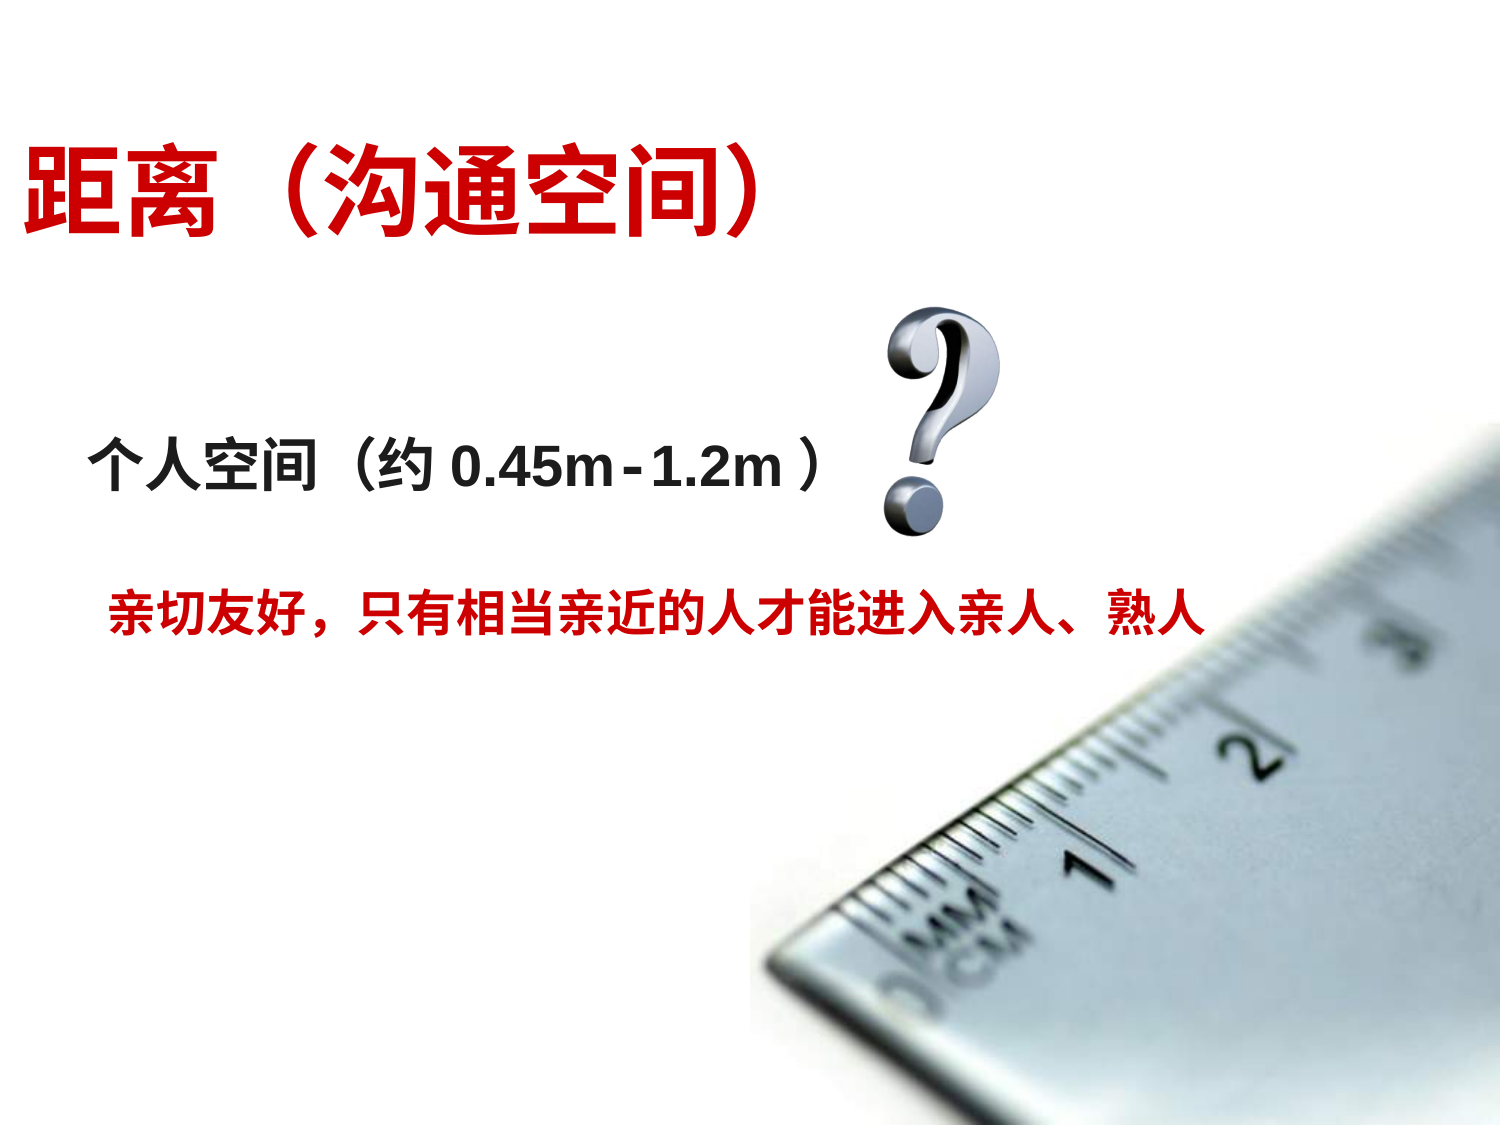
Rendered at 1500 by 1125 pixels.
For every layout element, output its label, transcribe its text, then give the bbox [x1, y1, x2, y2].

text_box 亲切友好，只有相当亲近的人才能进入亲人、熟人 [91, 562, 744, 650]
text_box 距离（沟通空间） [8, 121, 838, 256]
picture [749, 277, 1500, 1125]
text_box 个人空间（约0.45m-1.2m） [71, 420, 744, 506]
